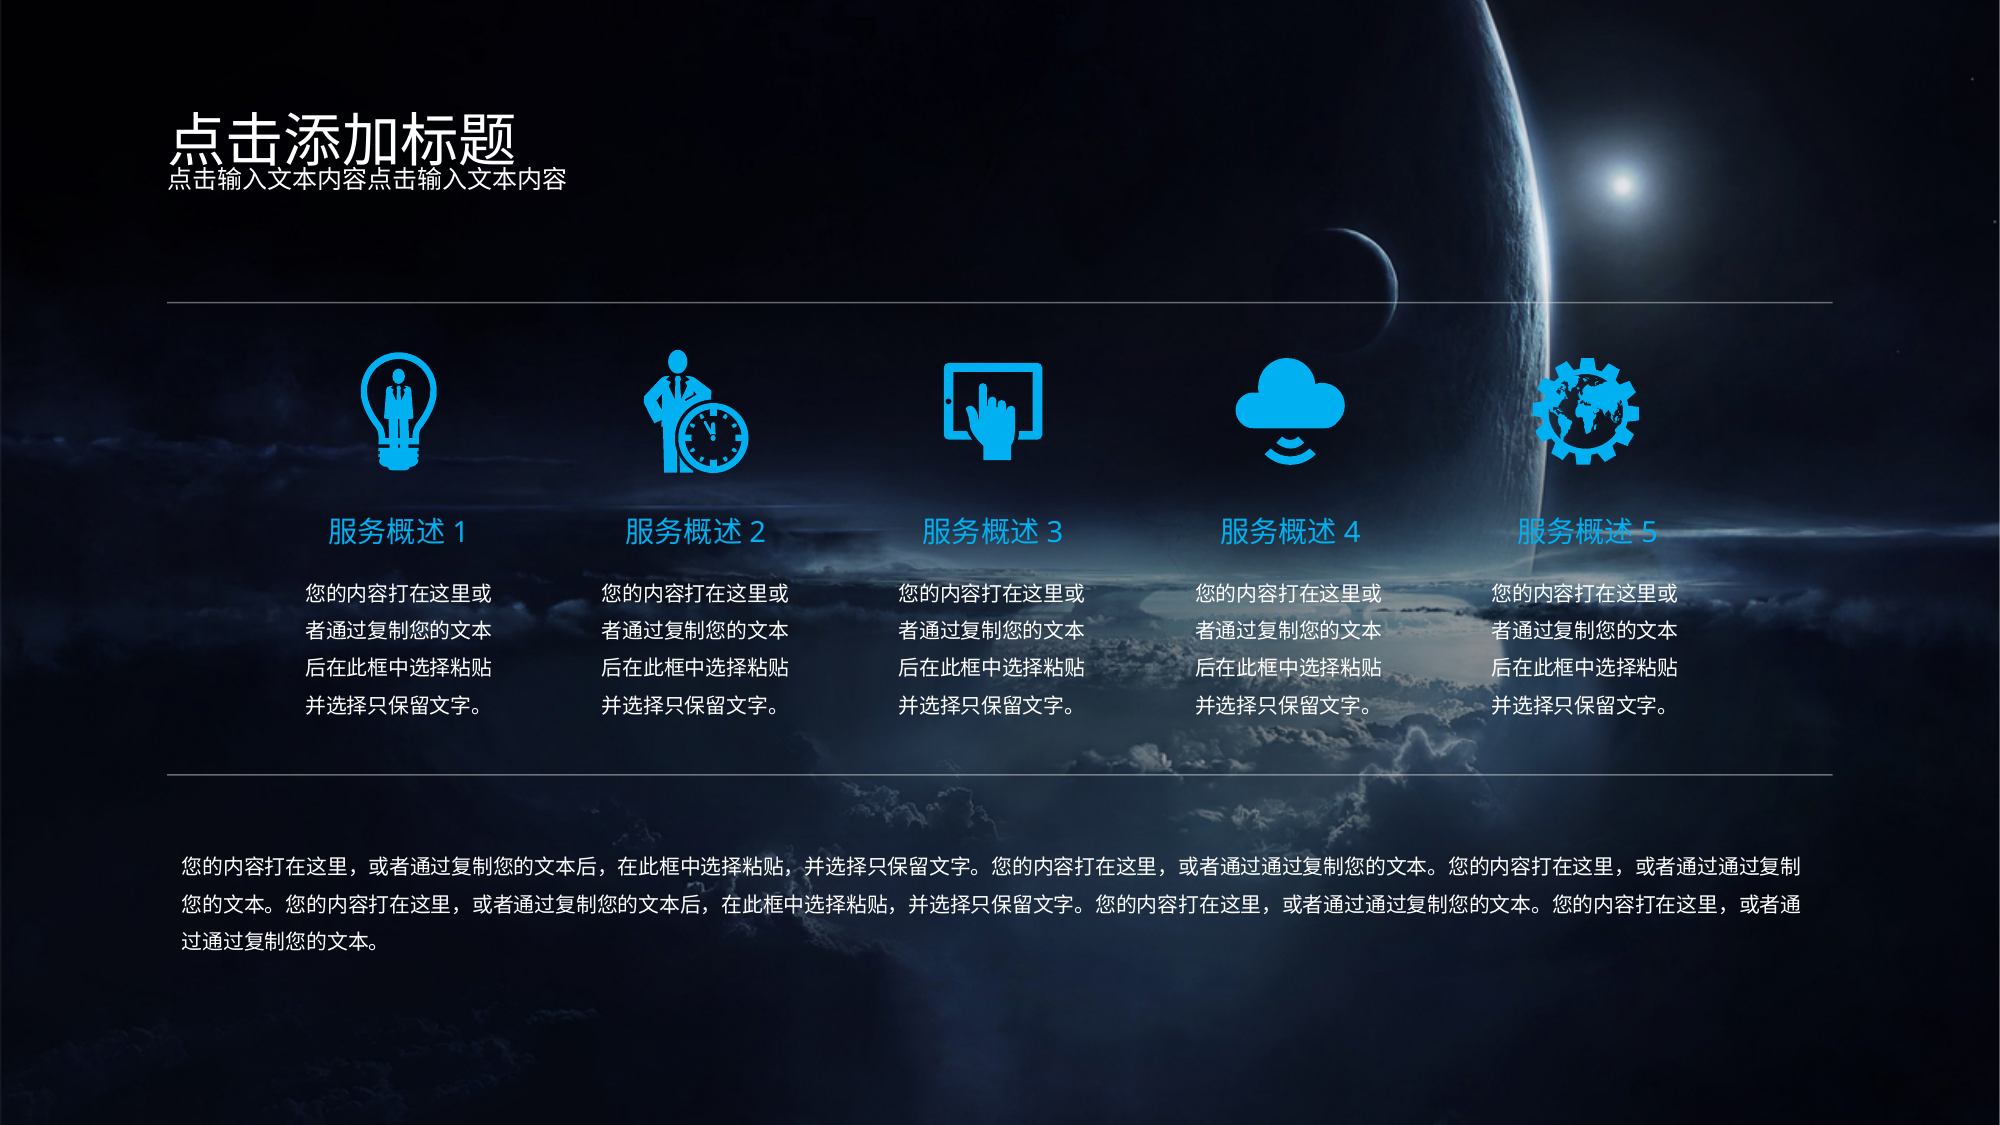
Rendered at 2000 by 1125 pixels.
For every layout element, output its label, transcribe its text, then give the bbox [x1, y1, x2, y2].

text_box 服务概述1 [313, 506, 484, 557]
text_box 服务概述2 [610, 506, 781, 557]
text_box 您的内容打在这里，或者通过复制您的文本后，在此框中选择粘贴，并选择只保留文字。您的内容打在这里，或者通过通过复制您的文本。您的内容打在这里，或者通过通过复制您的文本。您的内容打在这里，或者通过复制您的文本后，在此框中选择粘贴，并选择只保留文字。您的内容打在这里，或者通过通过复制您的文本。您的内容打在这里，或者通过通过复制您的文本。 [167, 834, 1834, 962]
text_box 点击输入文本内容点击输入文本内容 [152, 155, 583, 201]
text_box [1532, 357, 1640, 465]
text_box 点击添加标题 [152, 60, 532, 155]
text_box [943, 362, 1043, 461]
text_box 您的内容打在这里或者通过复制您的文本后在此框中选择粘贴并选择只保留文字。 [583, 560, 807, 725]
picture [0, 0, 2000, 1125]
text_box 服务概述5 [1502, 506, 1673, 557]
text_box 您的内容打在这里或者通过复制您的文本后在此框中选择粘贴并选择只保留文字。 [1473, 560, 1697, 725]
text_box 服务概述3 [907, 506, 1079, 557]
text_box 您的内容打在这里或者通过复制您的文本后在此框中选择粘贴并选择只保留文字。 [286, 560, 511, 725]
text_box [1235, 357, 1346, 466]
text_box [642, 349, 749, 474]
text_box 您的内容打在这里或者通过复制您的文本后在此框中选择粘贴并选择只保留文字。 [880, 560, 1104, 725]
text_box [360, 352, 437, 471]
text_box 您的内容打在这里或者通过复制您的文本后在此框中选择粘贴并选择只保留文字。 [1176, 560, 1401, 725]
text_box 服务概述4 [1205, 506, 1376, 557]
